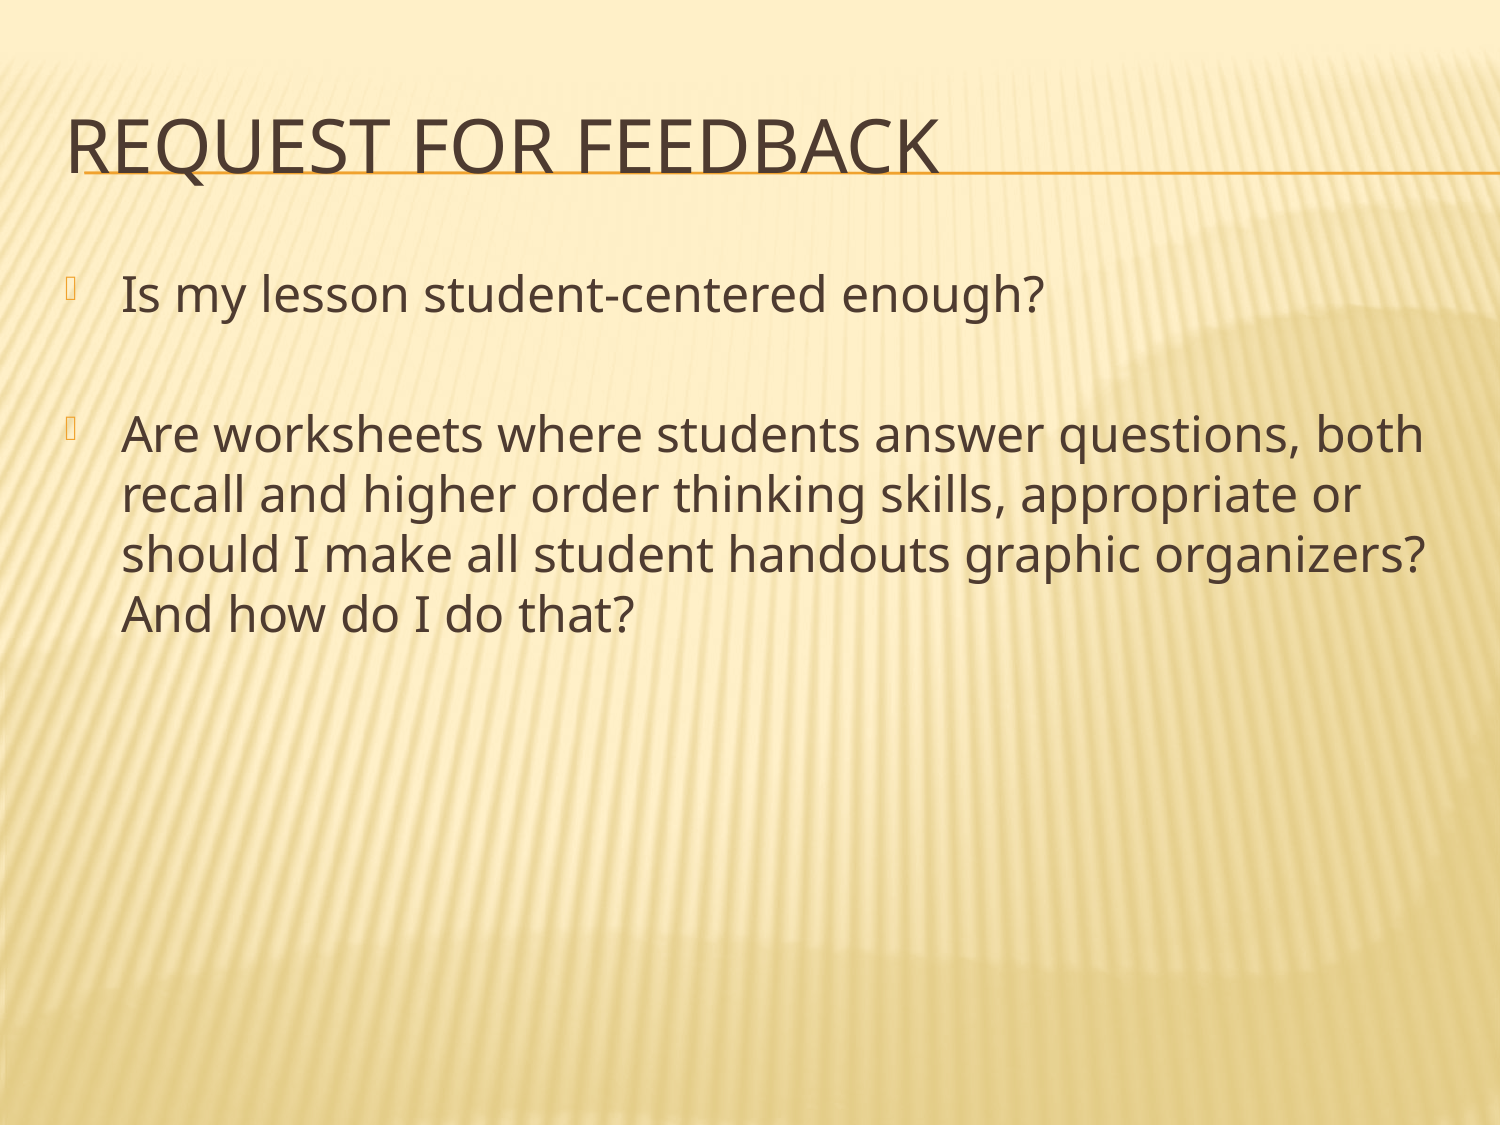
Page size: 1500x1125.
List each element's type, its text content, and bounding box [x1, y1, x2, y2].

title Request for Feedback [50, 75, 1475, 213]
list Is my lesson student-centered enough? Are worksheets where students answer questions, both recall and higher order thinking skills, appropriate or should I make all student handouts graphic organizers? And how do I do that? [50, 254, 1475, 998]
